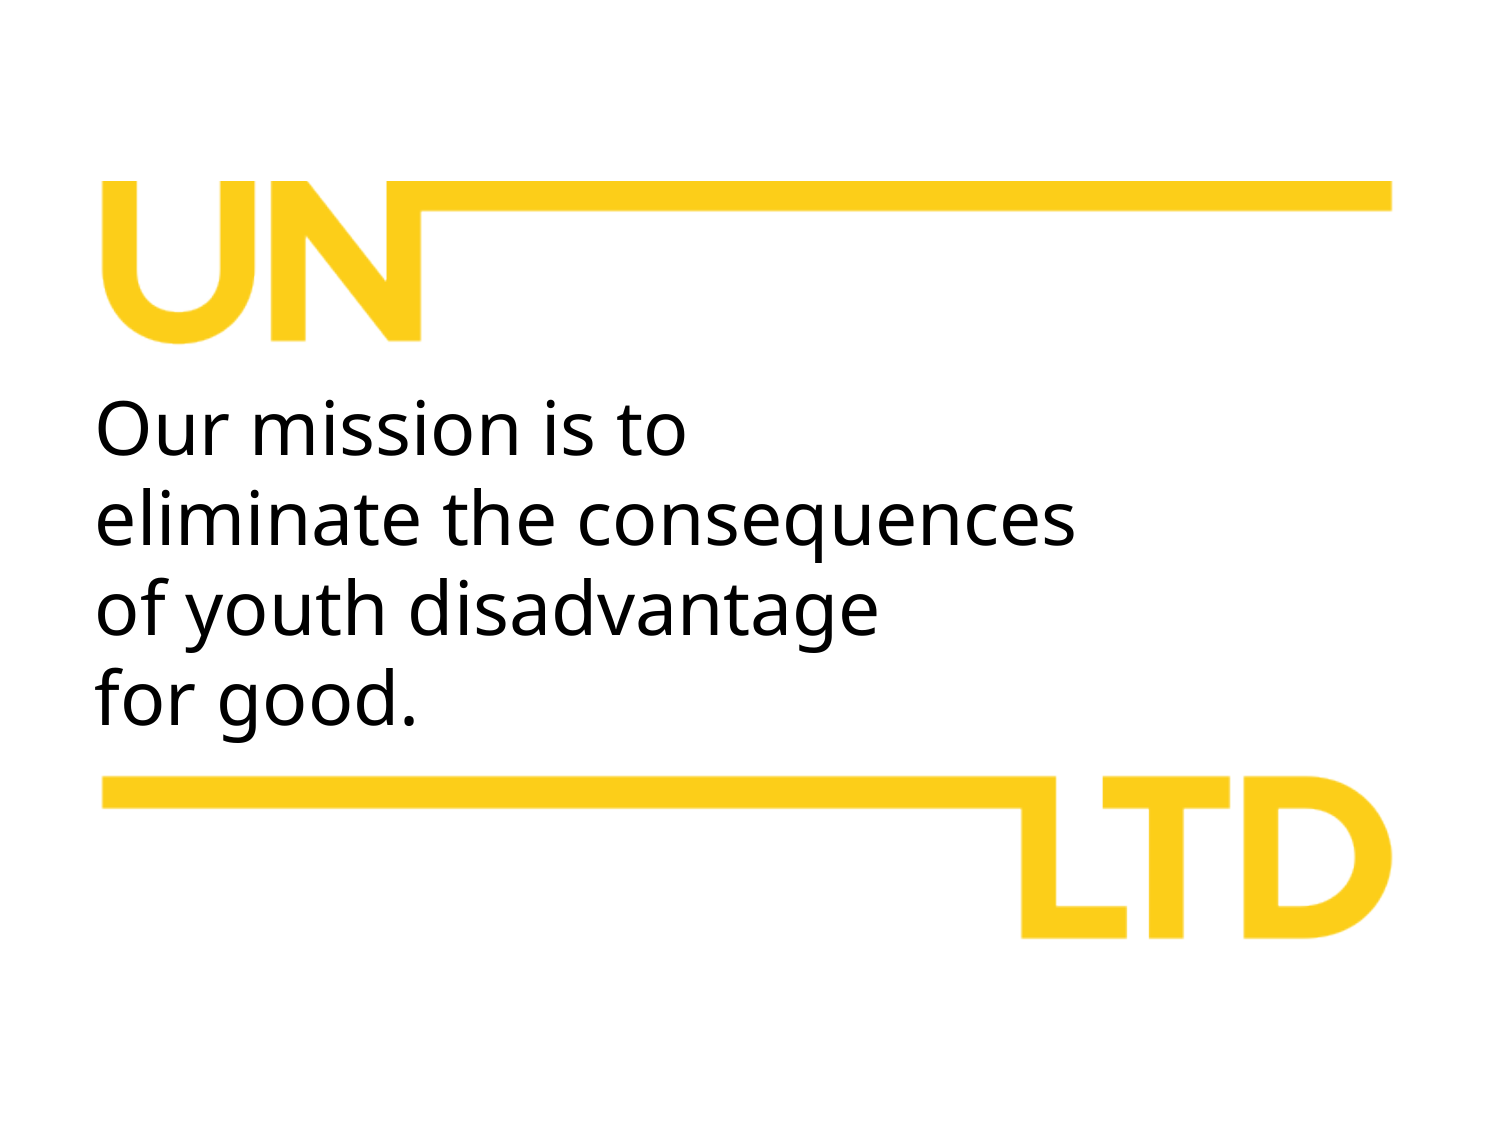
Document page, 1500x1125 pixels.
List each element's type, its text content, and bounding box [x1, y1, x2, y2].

text_box Our mission is to eliminate the consequences of youth disadvantage for good. [80, 373, 1420, 748]
picture [0, 181, 1500, 944]
